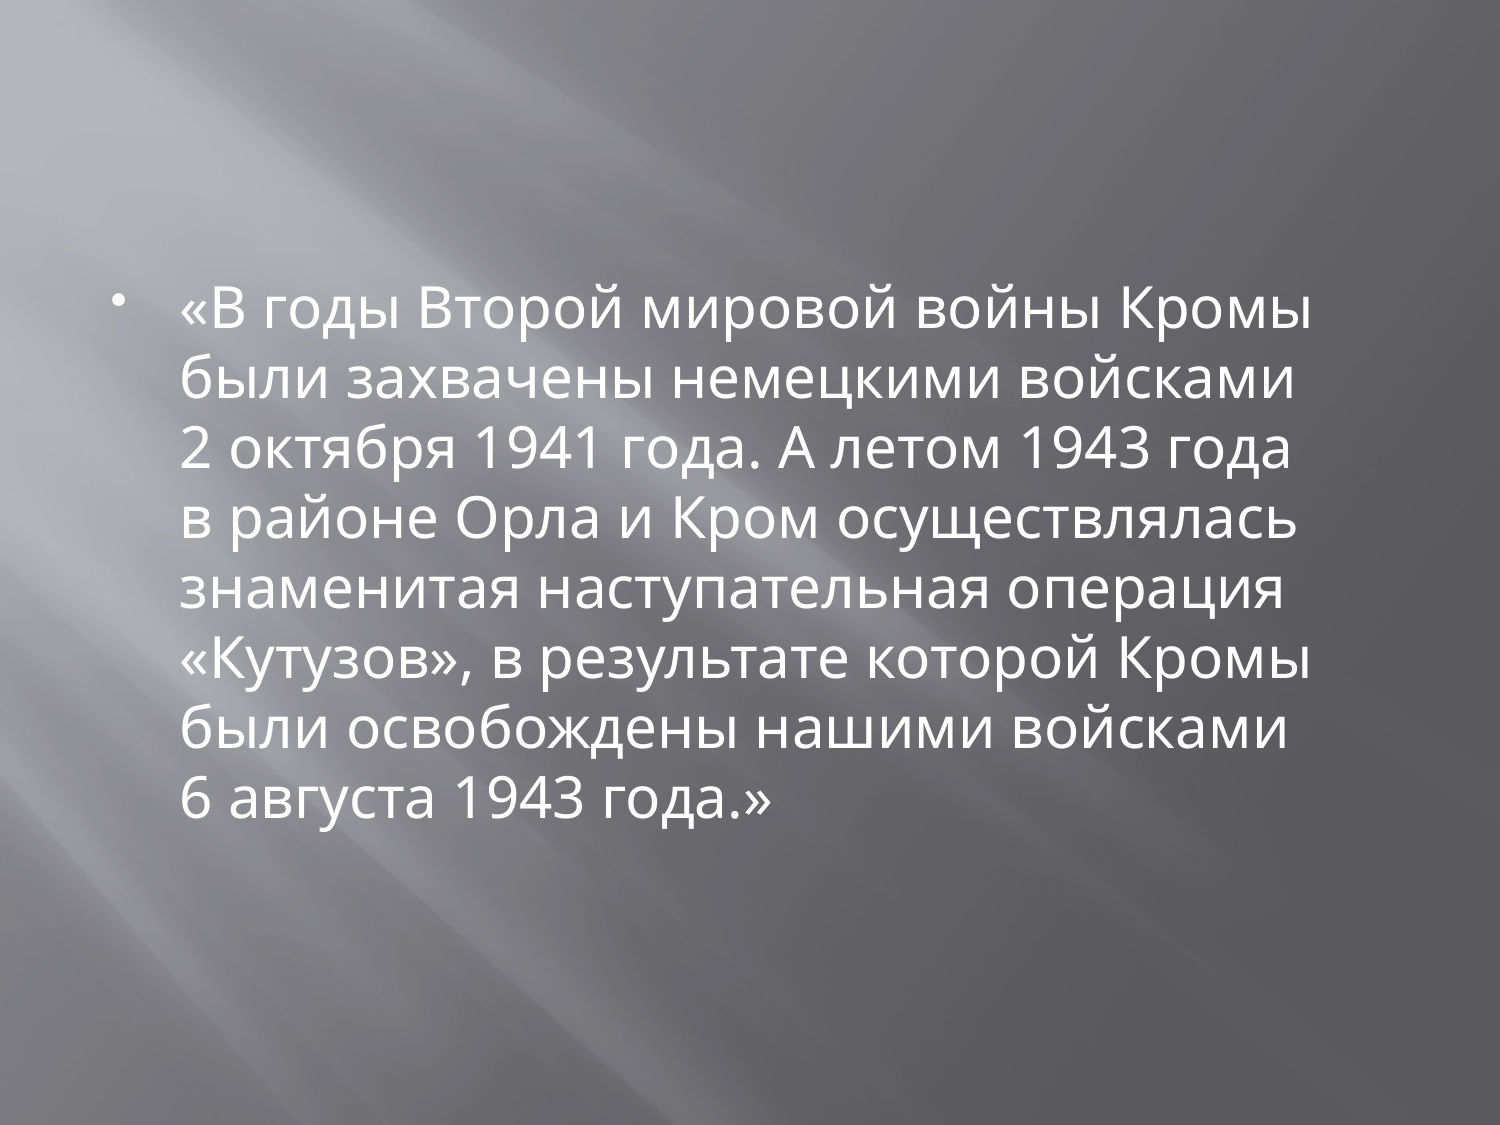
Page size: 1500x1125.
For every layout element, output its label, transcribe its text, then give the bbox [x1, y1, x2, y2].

list «В годы Второй мировой войны Кромы были захвачены немецкими войсками 2 октября 1941 года. А летом 1943 года в районе Орла и Кром осуществлялась знаменитая наступательная операция «Кутузов», в результате которой Кромы были освобождены нашими войсками 6 августа 1943 года.» [75, 262, 1425, 1035]
